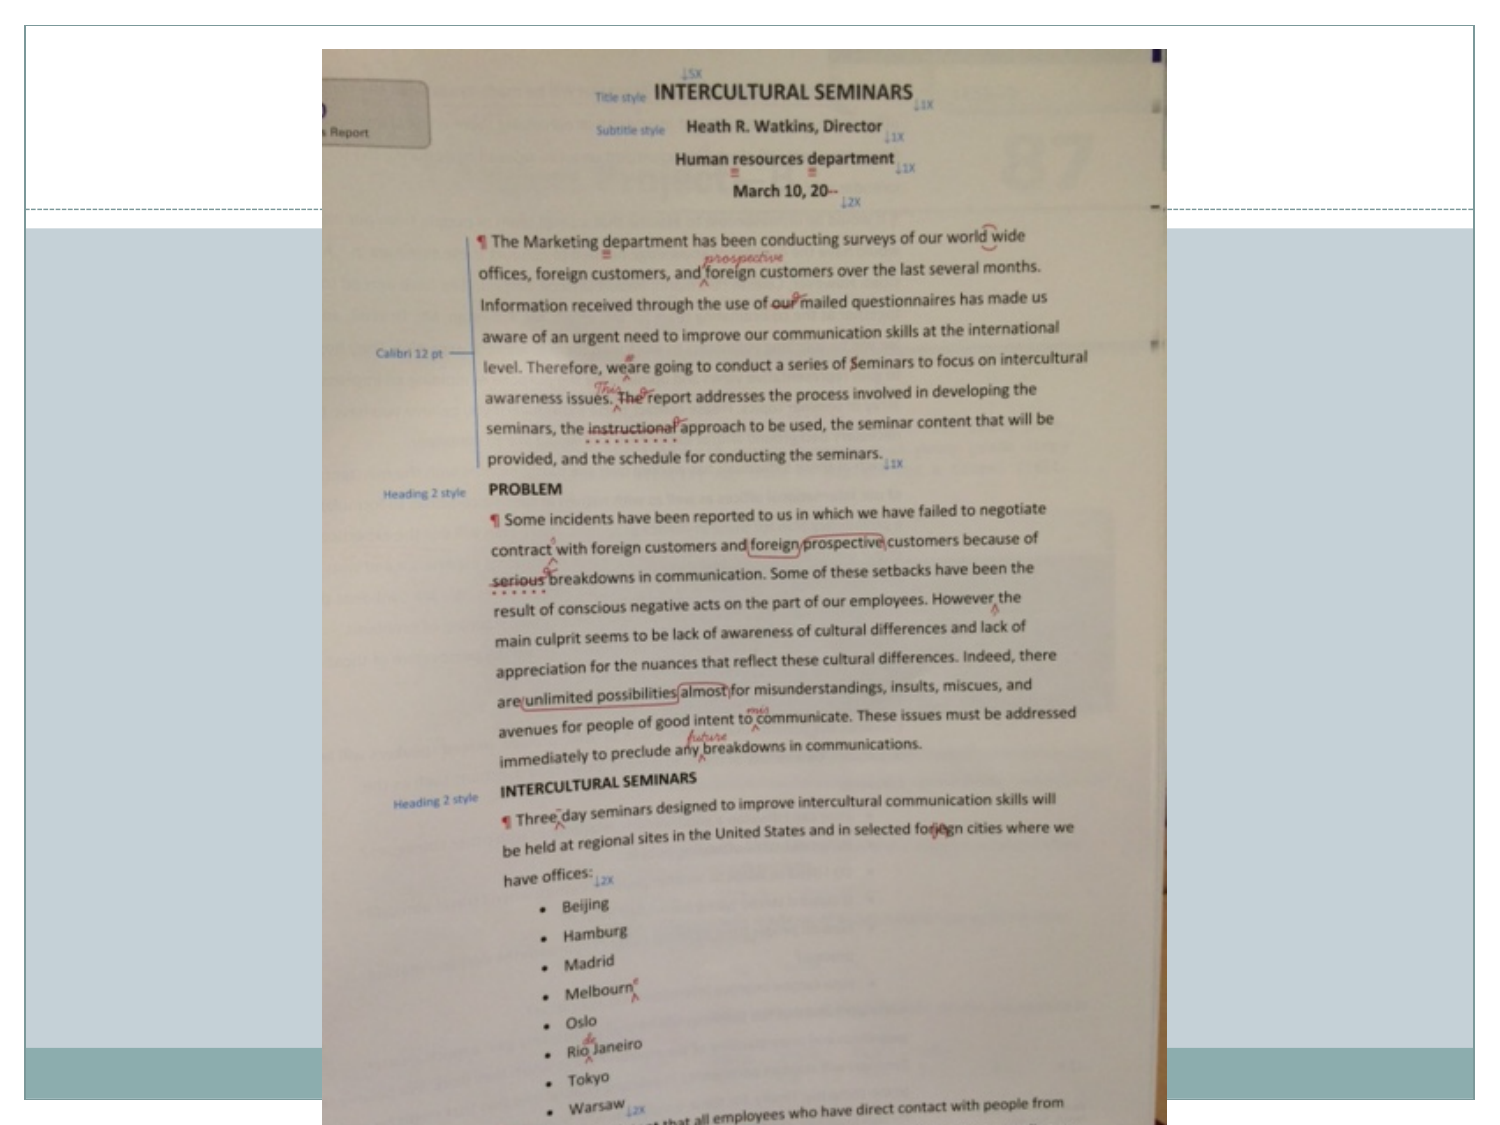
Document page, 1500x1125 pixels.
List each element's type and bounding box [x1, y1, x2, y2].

picture [322, 49, 1167, 1125]
